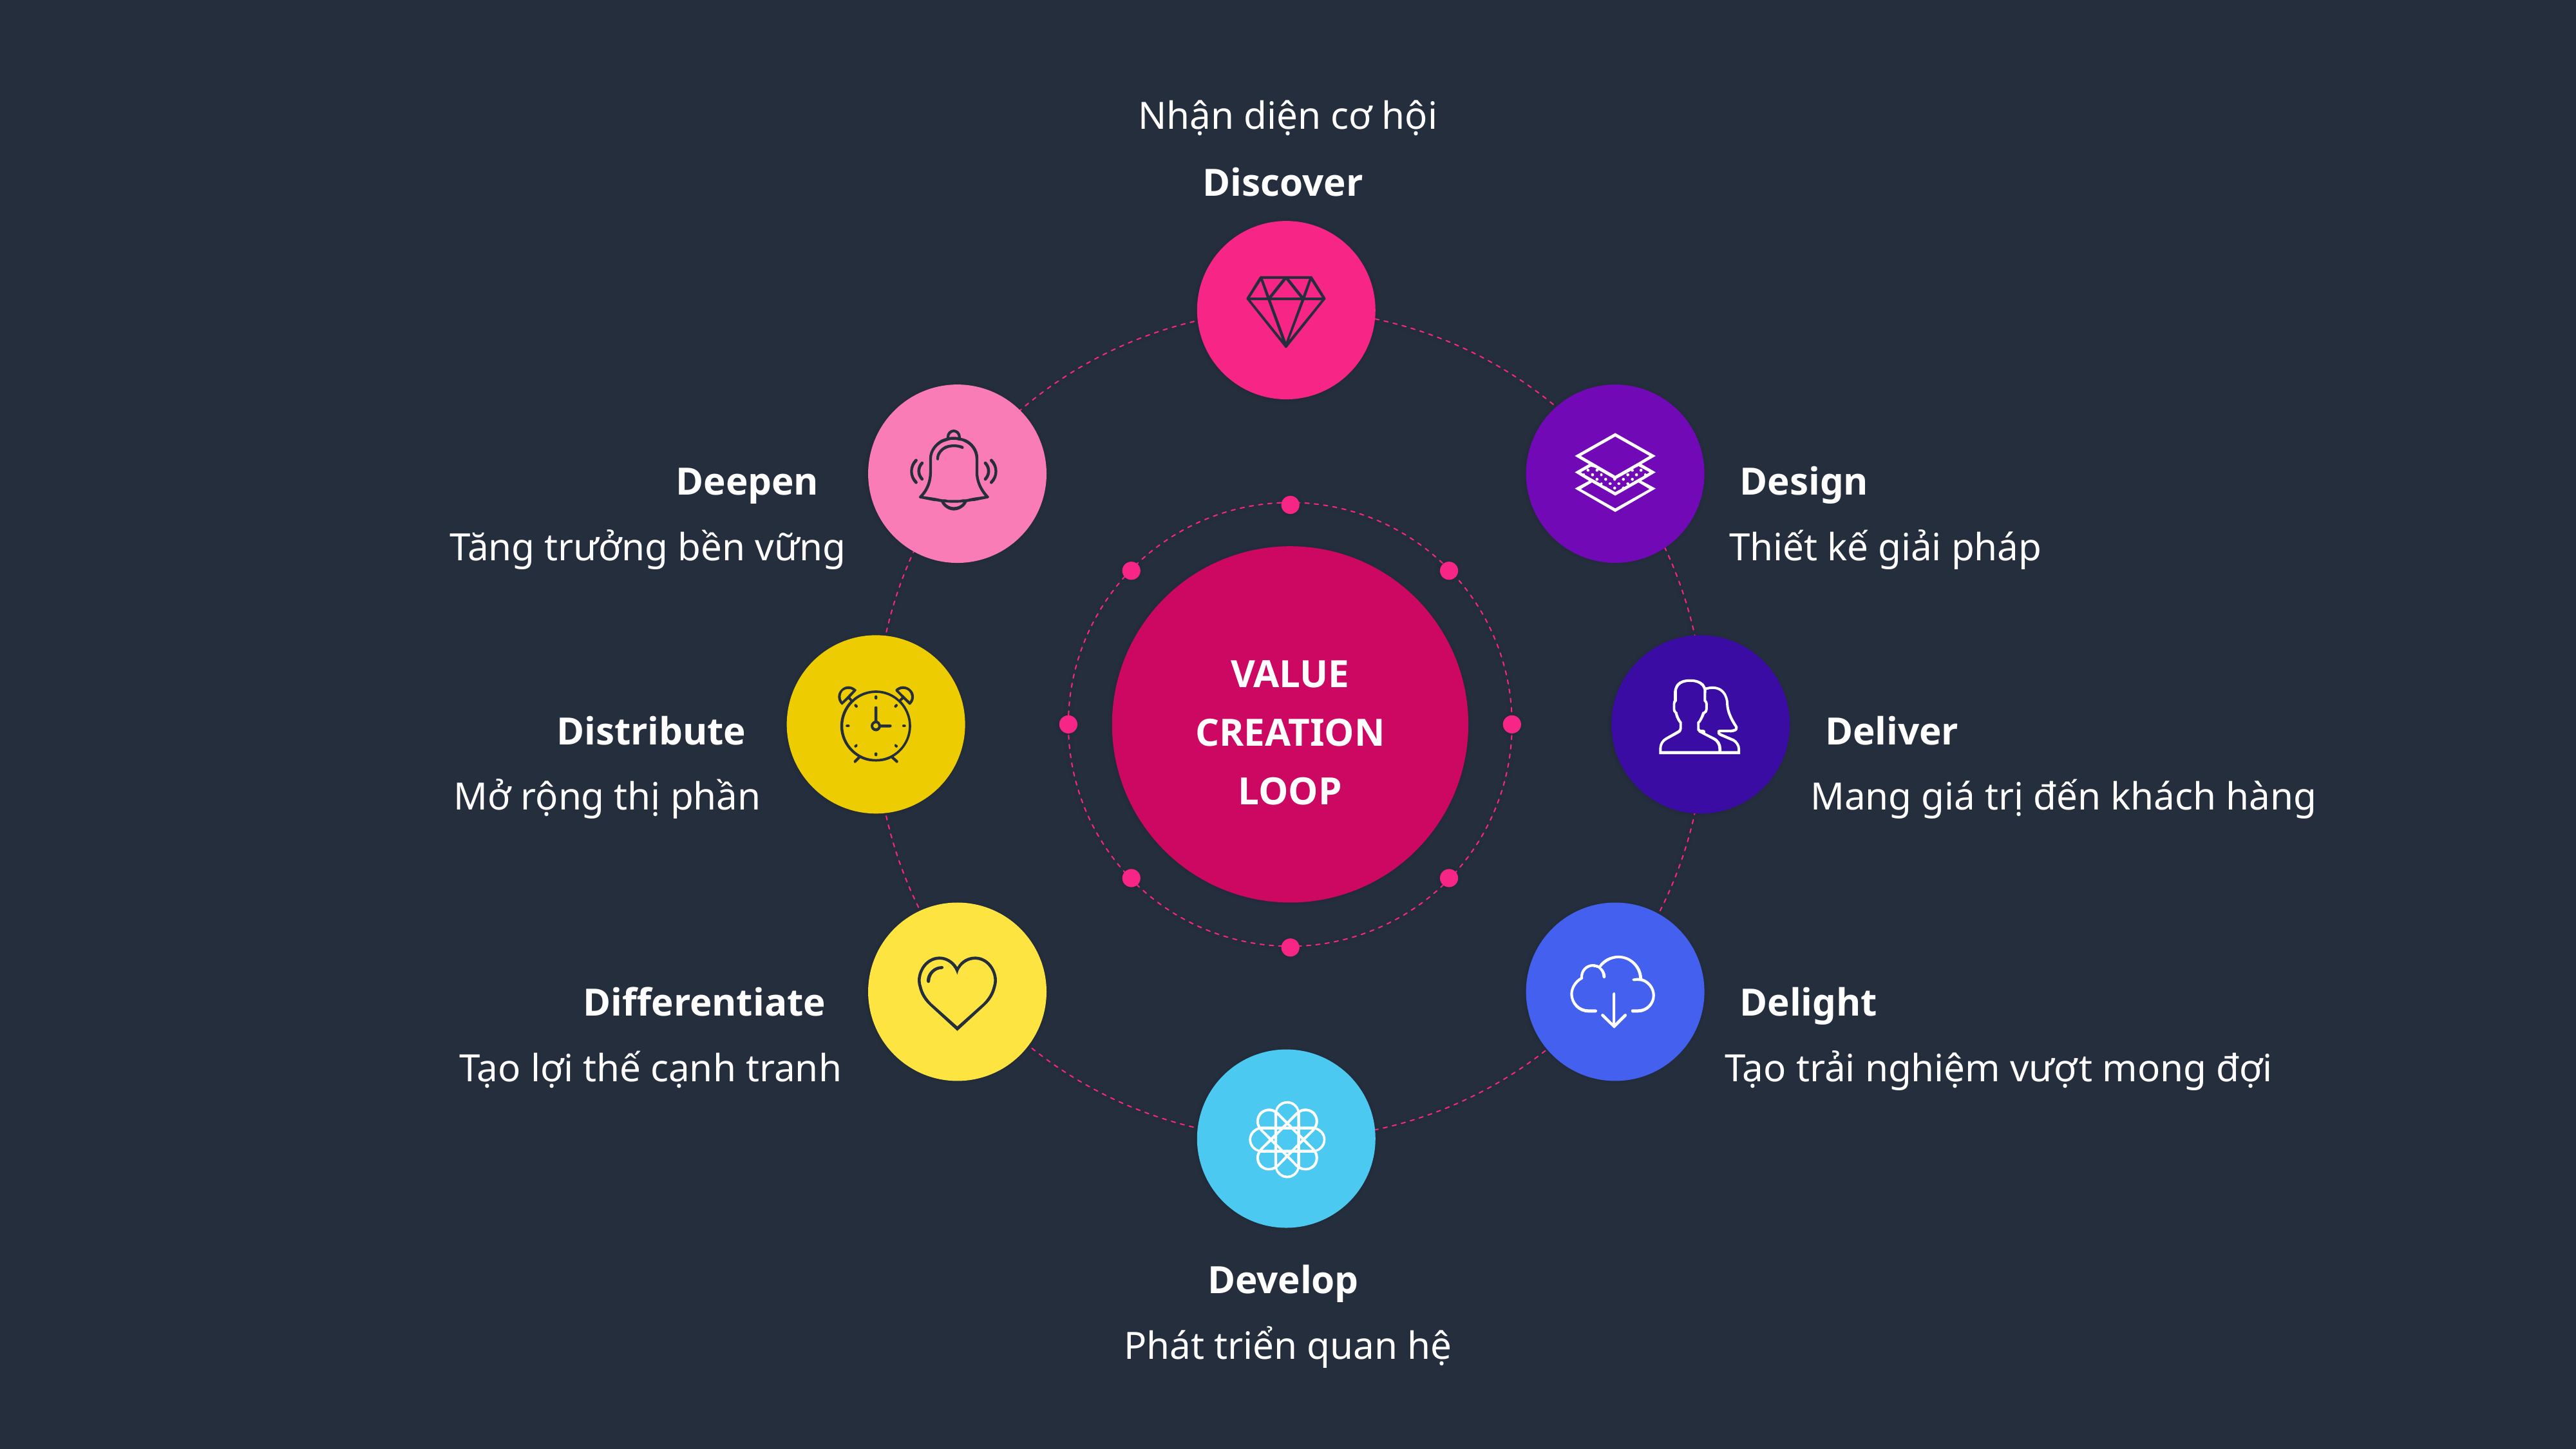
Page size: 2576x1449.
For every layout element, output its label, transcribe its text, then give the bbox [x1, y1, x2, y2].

text_box Develop [1208, 1235, 1368, 1300]
text_box [1121, 560, 1142, 581]
text_box Discover [1202, 144, 1374, 211]
text_box [918, 956, 997, 1031]
text_box [917, 461, 924, 481]
text_box [1058, 714, 1079, 735]
text_box Deepen [676, 436, 829, 502]
text_box [1502, 714, 1522, 735]
text_box Distribute [556, 685, 756, 751]
text_box [910, 459, 918, 484]
text_box [867, 901, 1048, 1083]
text_box Tạo lợi thế cạnh tranh [459, 1022, 842, 1097]
text_box [1280, 937, 1301, 958]
text_box [886, 318, 1695, 1130]
text_box [1601, 992, 1627, 1028]
text_box [838, 686, 914, 763]
text_box [1249, 1101, 1326, 1179]
text_box [1196, 220, 1377, 401]
text_box Deliver [1825, 685, 1969, 751]
text_box Nhận diện cơ hội [1138, 70, 1438, 144]
text_box [1575, 433, 1656, 513]
text_box [1439, 560, 1459, 581]
text_box Delight [1739, 957, 1888, 1022]
text_box [1525, 901, 1706, 1083]
text_box Tạo trải nghiệm vượt mong đợi [1725, 1022, 2273, 1097]
text_box [1246, 276, 1326, 348]
text_box [1439, 867, 1459, 889]
text_box Differentiate [583, 957, 836, 1022]
text_box [1525, 383, 1706, 564]
text_box [786, 634, 967, 815]
text_box Mang giá trị đến khách hàng [1810, 751, 2317, 826]
text_box [983, 461, 990, 481]
text_box [989, 459, 998, 484]
text_box [1659, 679, 1741, 755]
text_box [867, 383, 1048, 564]
text_box [1280, 495, 1301, 515]
text_box Phát triển quan hệ [1124, 1300, 1452, 1375]
text_box Design [1739, 436, 1879, 502]
text_box Mở rộng thị phần [453, 751, 761, 826]
text_box Tăng trưởng bền vững [450, 502, 846, 576]
text_box [1121, 867, 1142, 889]
text_box [1196, 1048, 1377, 1229]
text_box Thiết kế giải pháp [1729, 502, 2042, 576]
text_box [1610, 634, 1791, 815]
text_box [1570, 955, 1655, 1013]
text_box [918, 429, 989, 511]
